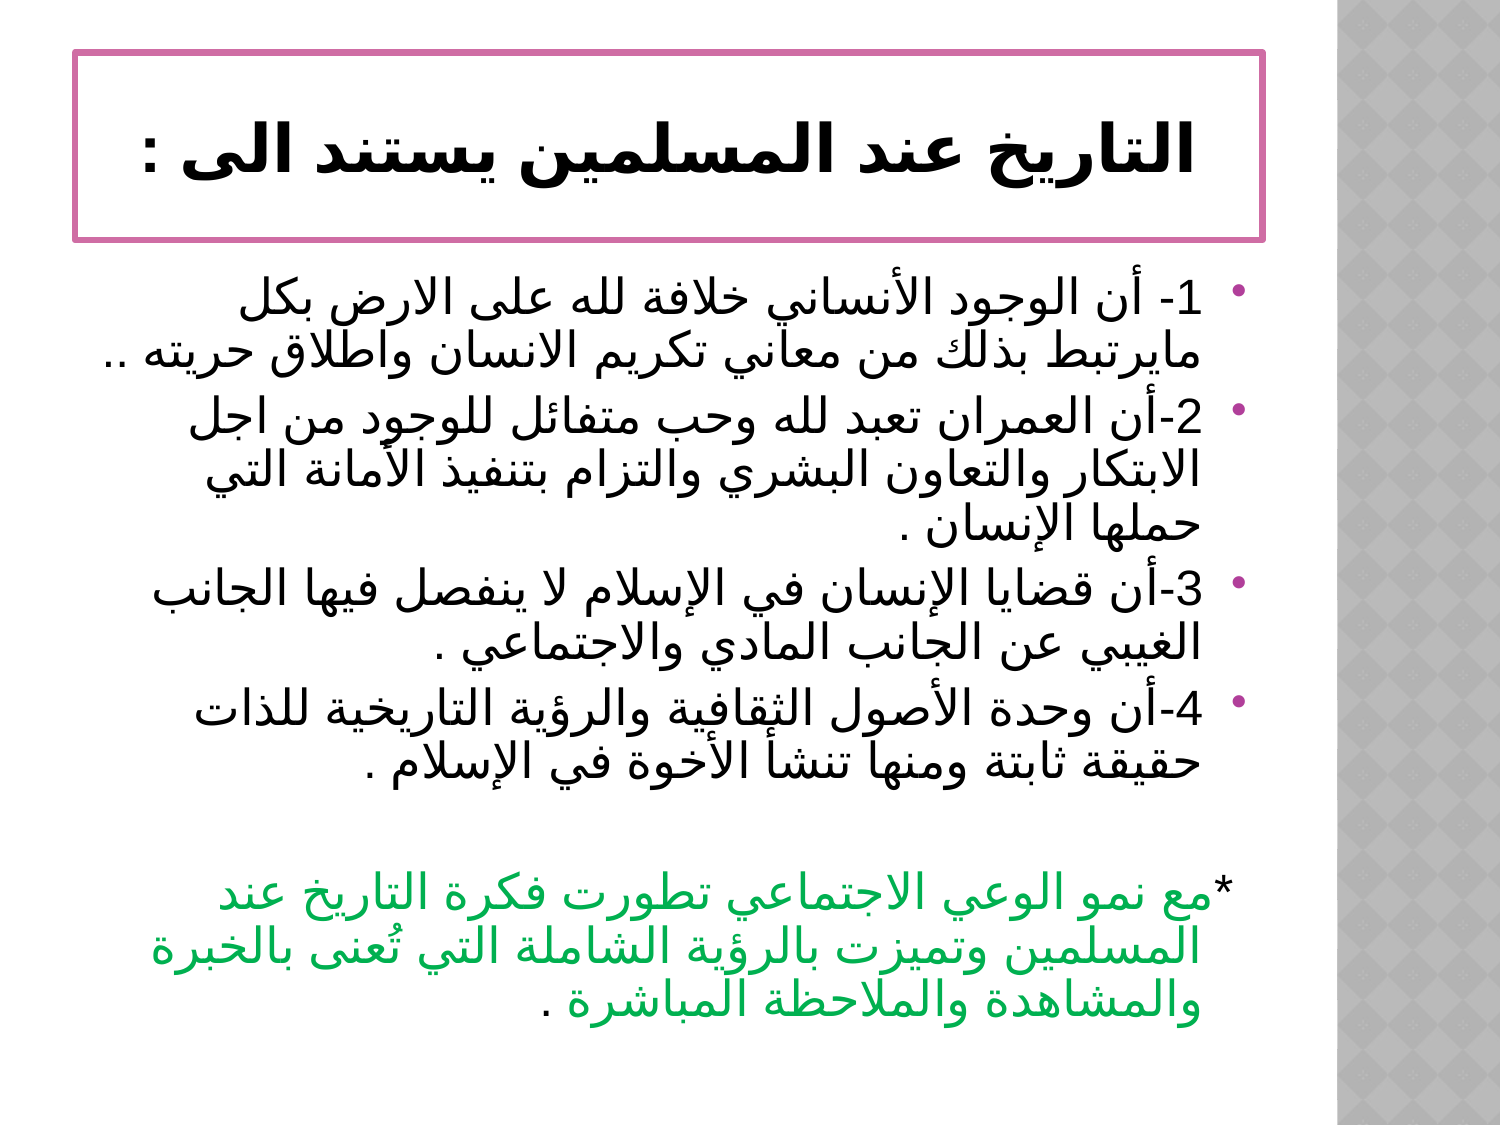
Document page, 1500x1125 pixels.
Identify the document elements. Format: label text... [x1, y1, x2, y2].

list 1- أن الوجود الأنساني خلافة لله على الارض بكل مايرتبط بذلك من معاني تكريم الانسان واطلاق حريته .. 2-أن العمران تعبد لله وحب متفائل للوجود من اجل الابتكار والتعاون البشري والتزام بتنفيذ الأمانة التي حملها الإنسان . 3-أن قضايا الإنسان في الإسلام لا ينفصل فيها الجانب الغيبي عن الجانب المادي والاجتماعي . 4-أن وحدة الأصول الثقافية والرؤية التاريخية للذات حقيقة ثابتة ومنها تنشأ الأخوة في الإسلام . *مع نمو الوعي الاجتماعي تطورت فكرة التاريخ عند المسلمين وتميزت بالرؤية الشاملة التي تُعنى بالخبرة والمشاهدة والملاحظة المباشرة . [74, 263, 1263, 1060]
title التاريخ عند المسلمين يستند الى : [72, 49, 1266, 243]
